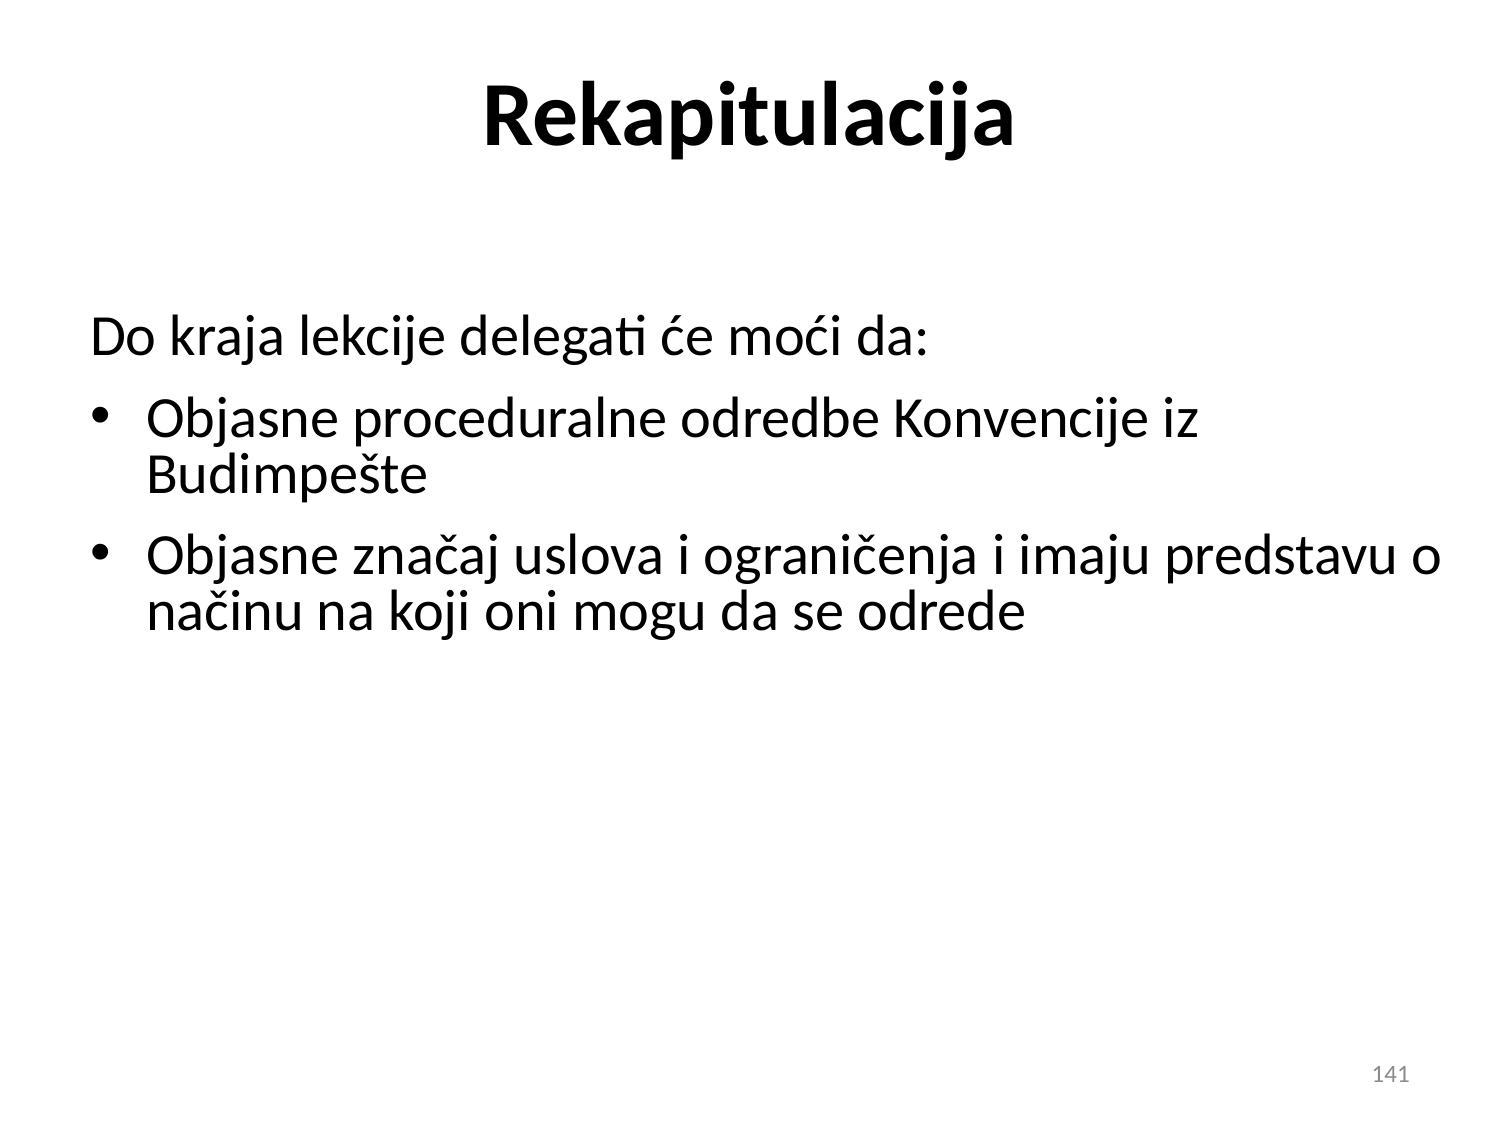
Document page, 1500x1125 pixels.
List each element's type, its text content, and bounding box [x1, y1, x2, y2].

list Do kraja lekcije delegati će moći da: Objasne proceduralne odredbe Konvencije iz Budimpešte Objasne značaj uslova i ograničenja i imaju predstavu o načinu na koji oni mogu da se odrede [74, 226, 1472, 1006]
title Rekapitulacija [74, 44, 1426, 173]
slide_number 141 [1074, 1042, 1425, 1103]
